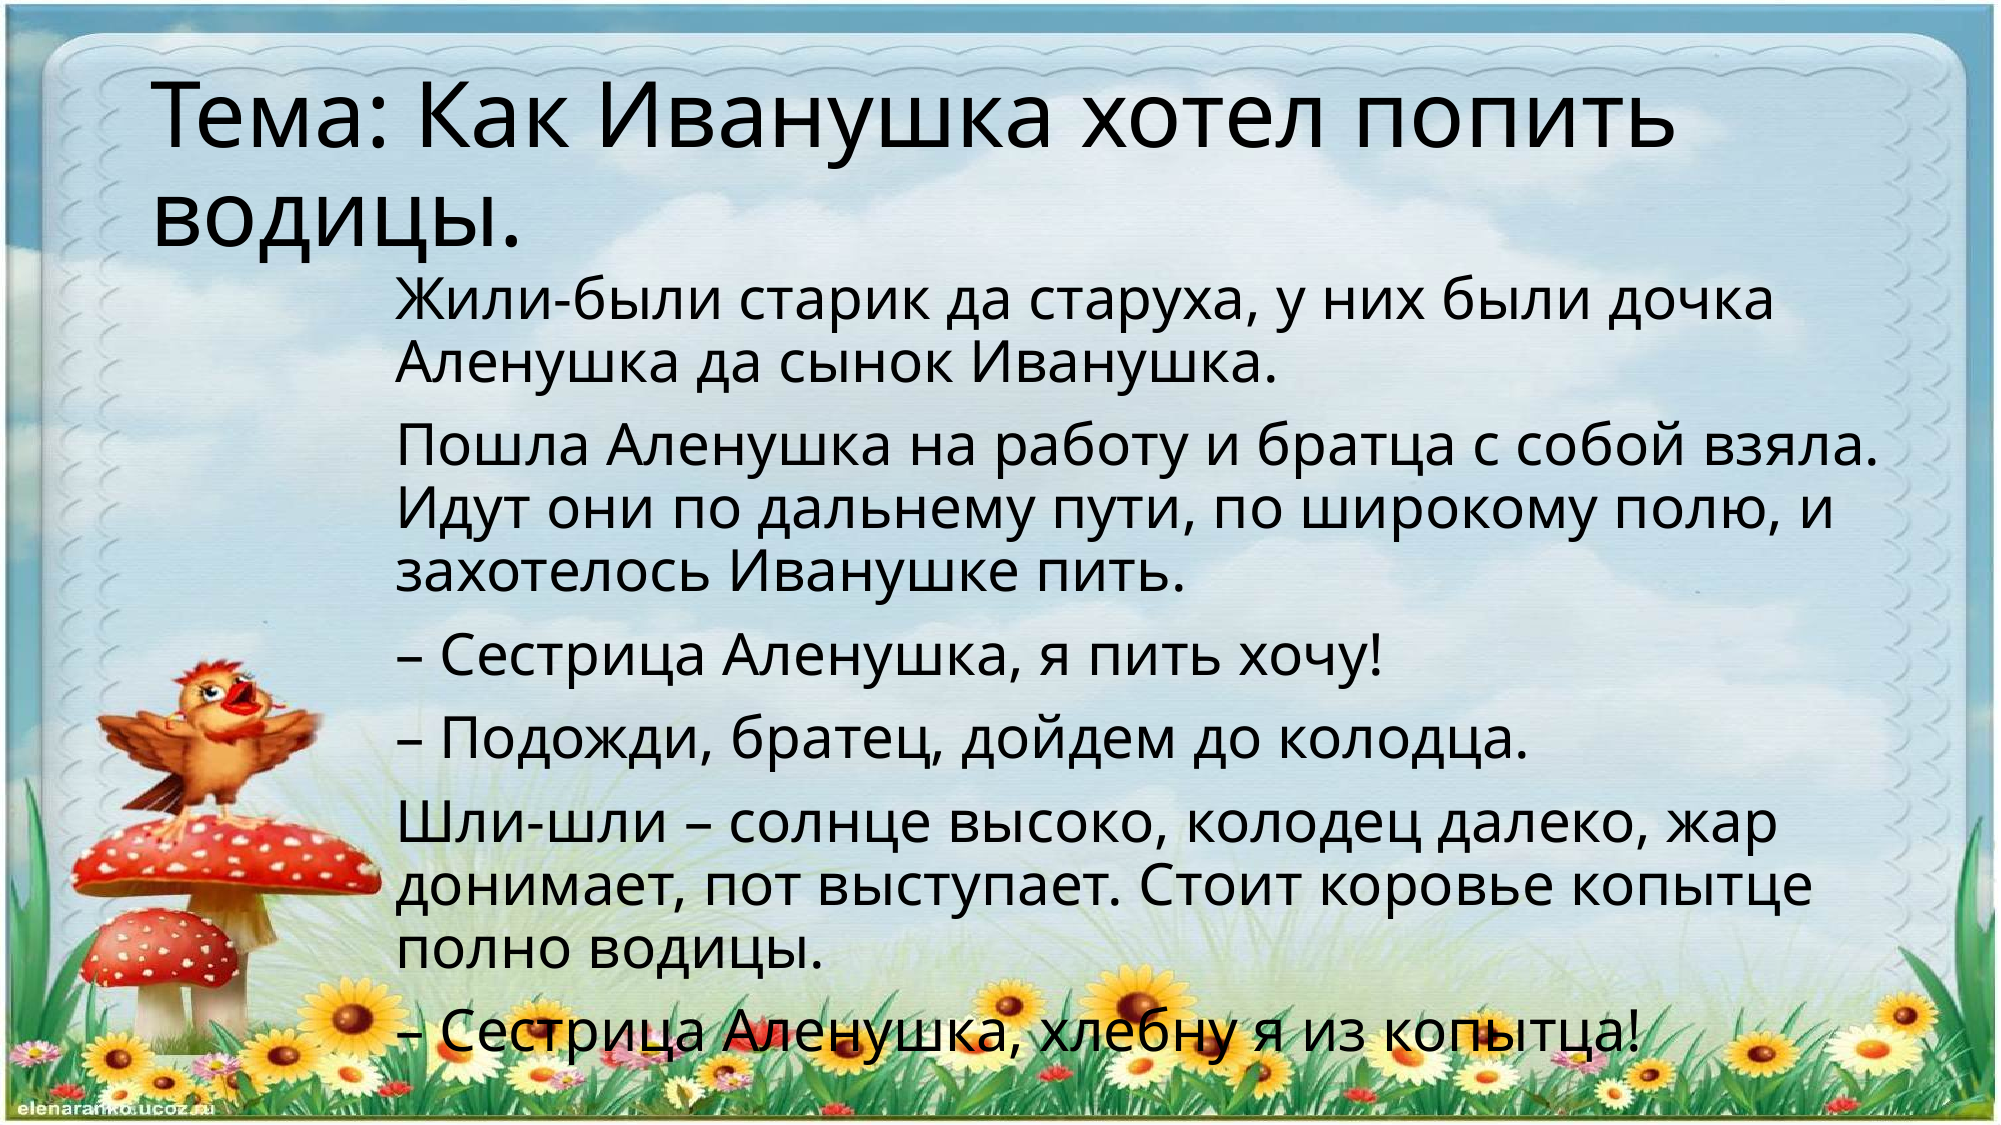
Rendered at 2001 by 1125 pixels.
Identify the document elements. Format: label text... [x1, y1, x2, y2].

picture [0, 0, 2001, 1125]
title Тема: Как Иванушка хотел попить водицы. [135, 34, 1824, 300]
list Жили-были старик да старуха, у них были дочка Аленушка да сынок Иванушка. Пошла Аленушка на работу и братца с собой взяла. Идут они по дальнему пути, по широкому полю, и захотелось Иванушке пить. – Сестрица Аленушка, я пить хочу! – Подожди, братец, дойдем до колодца. Шли-шли – солнце высоко, колодец далеко, жар донимает, пот выступает. Стоит коровье копытце полно водицы. – Сестрица Аленушка, хлебну я из копытца! [379, 261, 2000, 1107]
